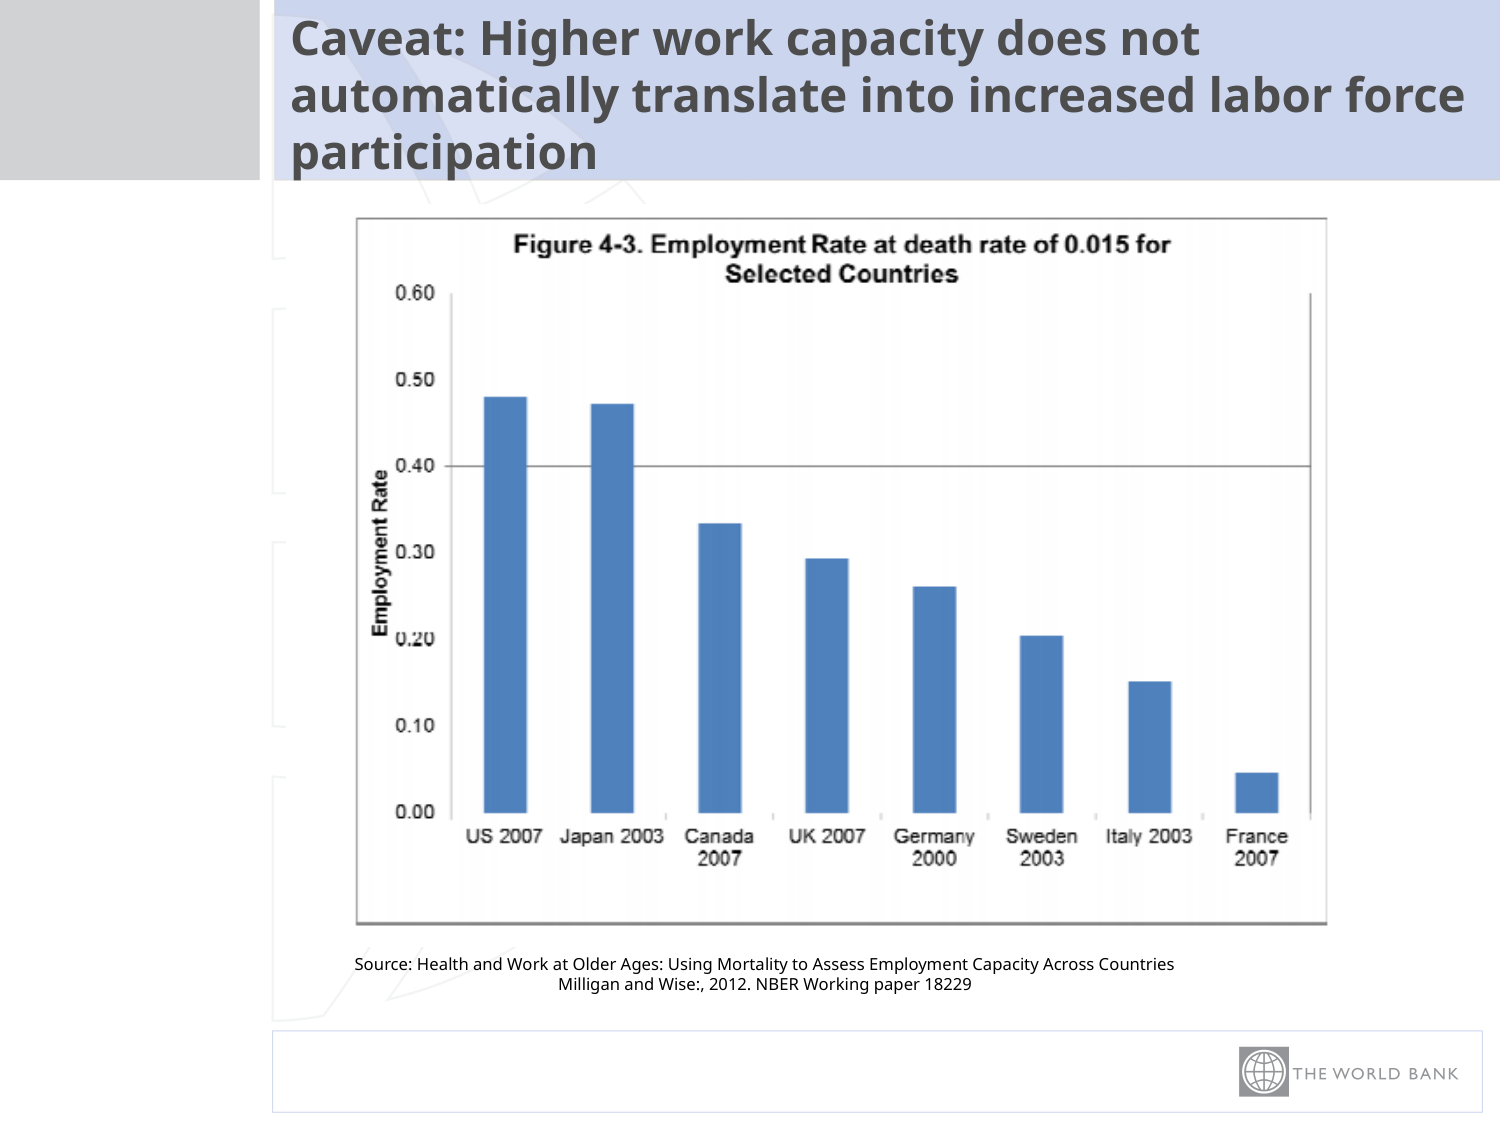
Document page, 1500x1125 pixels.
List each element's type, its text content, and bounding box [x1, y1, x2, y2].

text_box Source: Health and Work at Older Ages: Using Mortality to Assess Employment Capacity Across Countries Milligan and Wise:, 2012. NBER Working paper 18229 [171, 946, 1360, 1002]
title Caveat: Higher work capacity does not automatically translate into increased labor force participation [274, 0, 1500, 188]
picture [0, 0, 1500, 1125]
